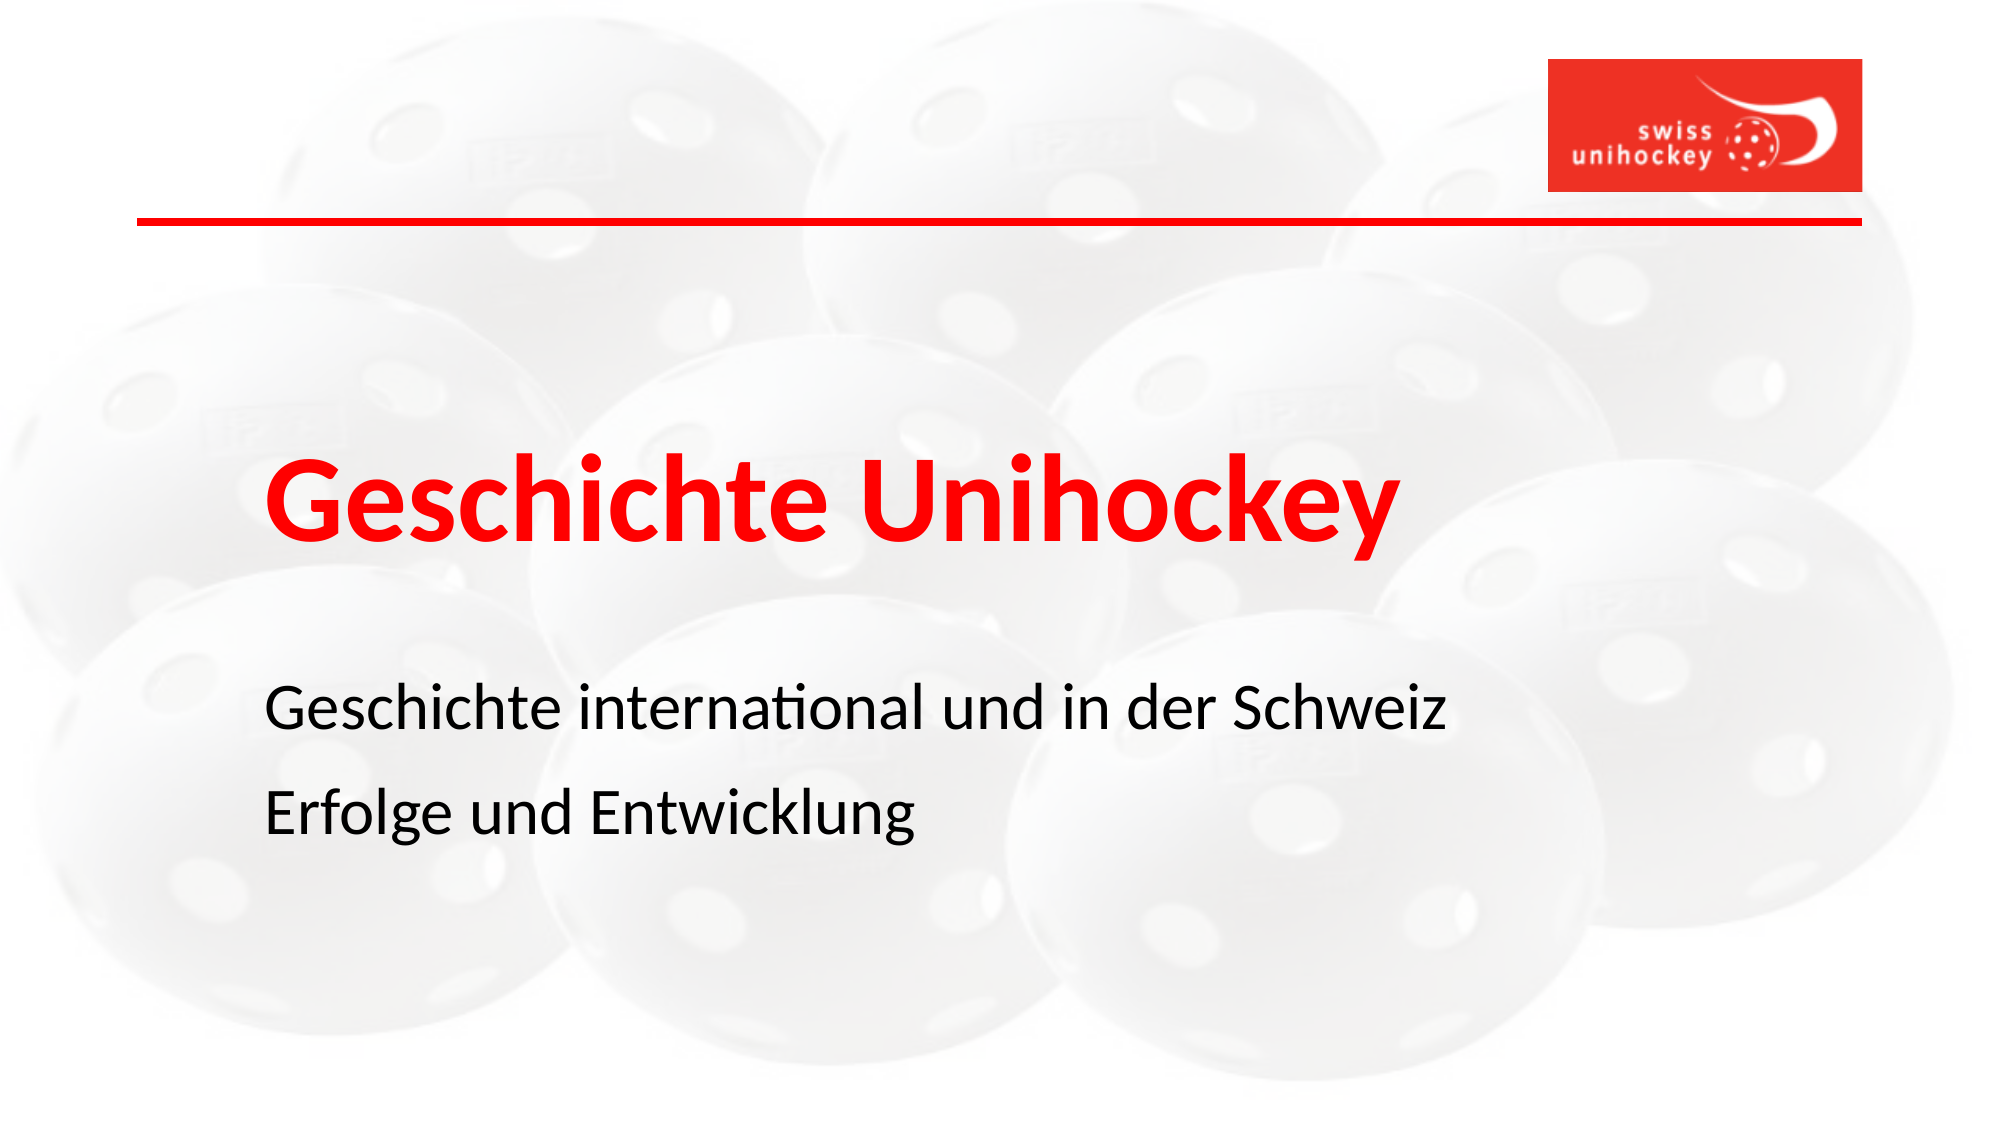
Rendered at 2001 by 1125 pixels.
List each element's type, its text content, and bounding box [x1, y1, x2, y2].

title Geschichte Unihockey [249, 184, 1750, 576]
picture [1548, 59, 1863, 192]
subtitle Geschichte international und in der Schweiz Erfolge und Entwicklung [247, 661, 1753, 939]
